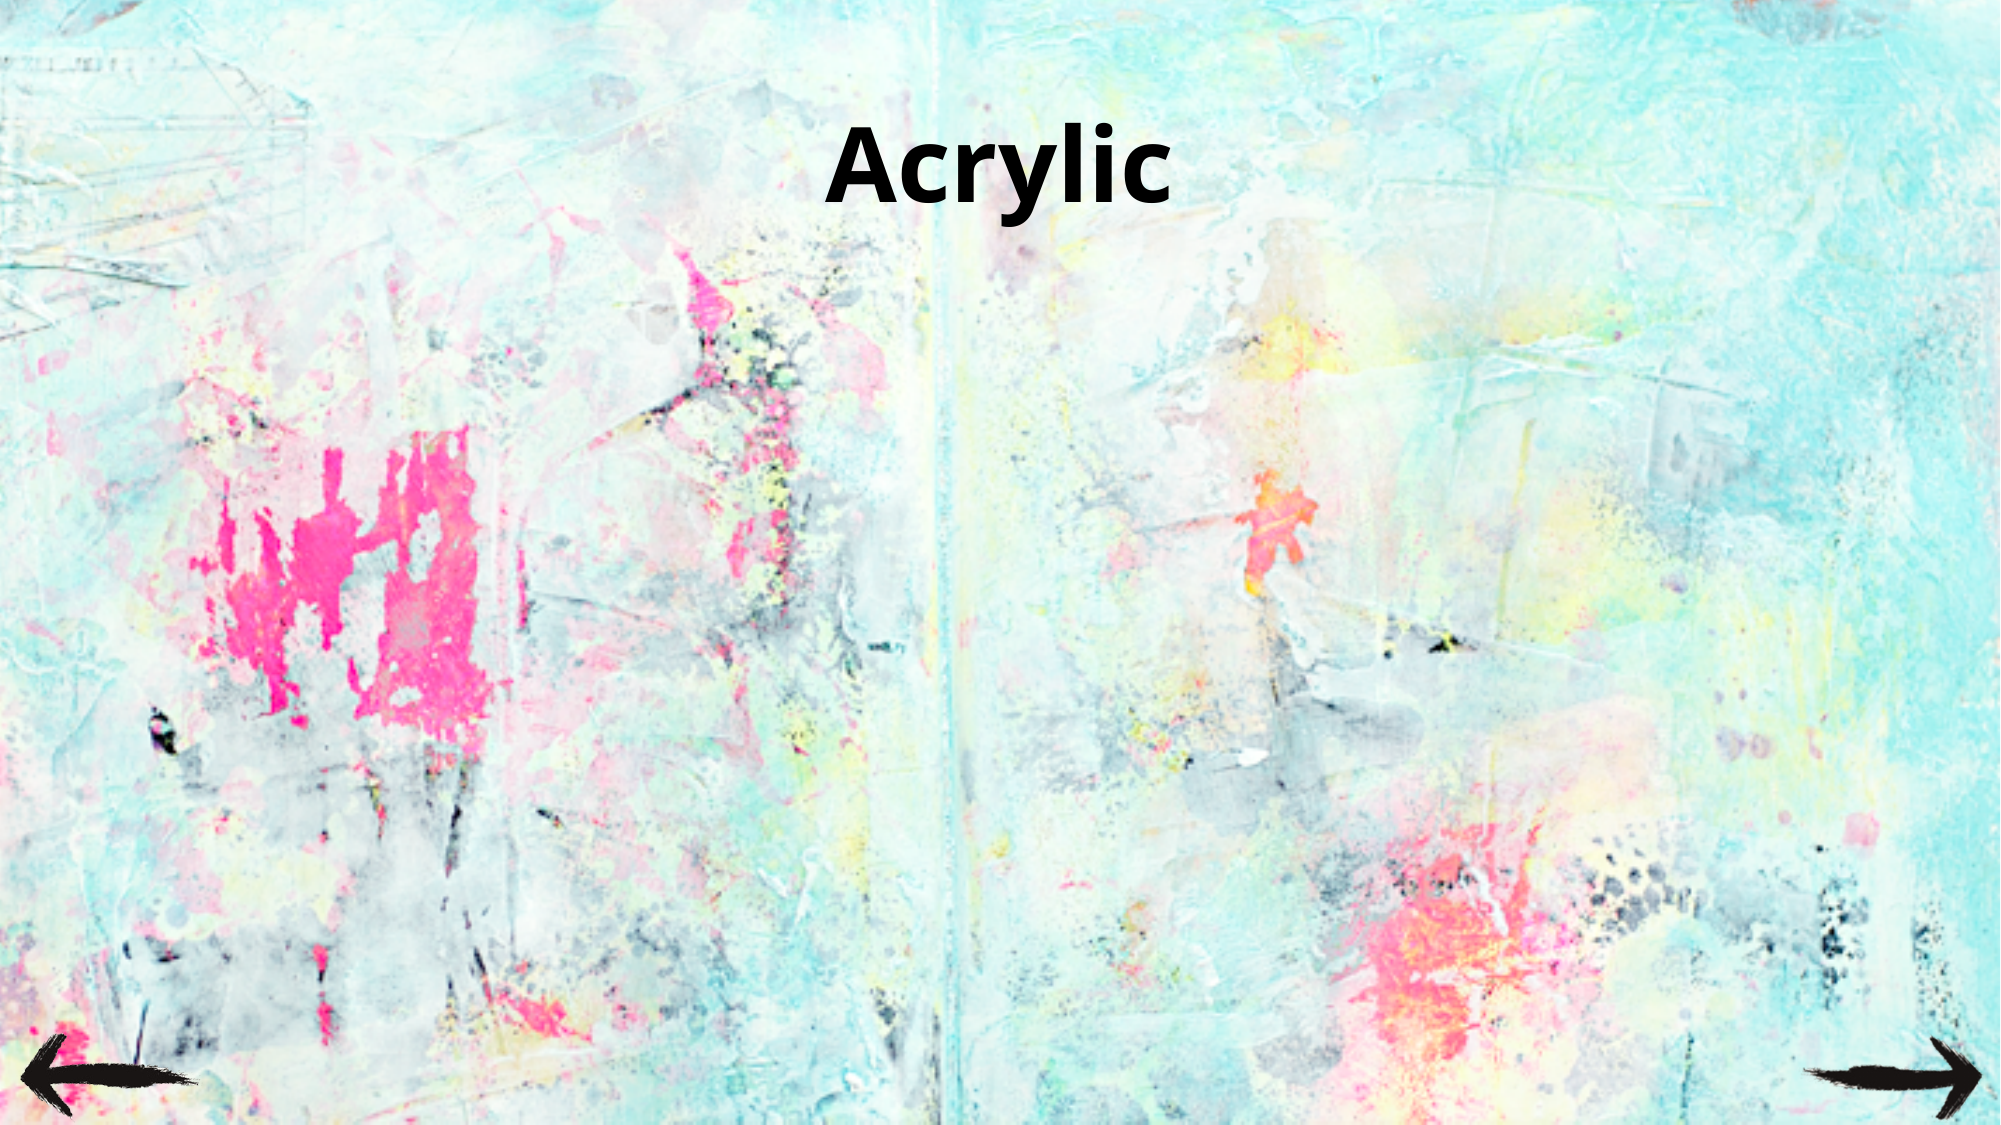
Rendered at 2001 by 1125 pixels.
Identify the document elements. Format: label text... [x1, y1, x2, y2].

picture [0, 0, 2001, 1125]
title Acrylic [137, 59, 1863, 278]
